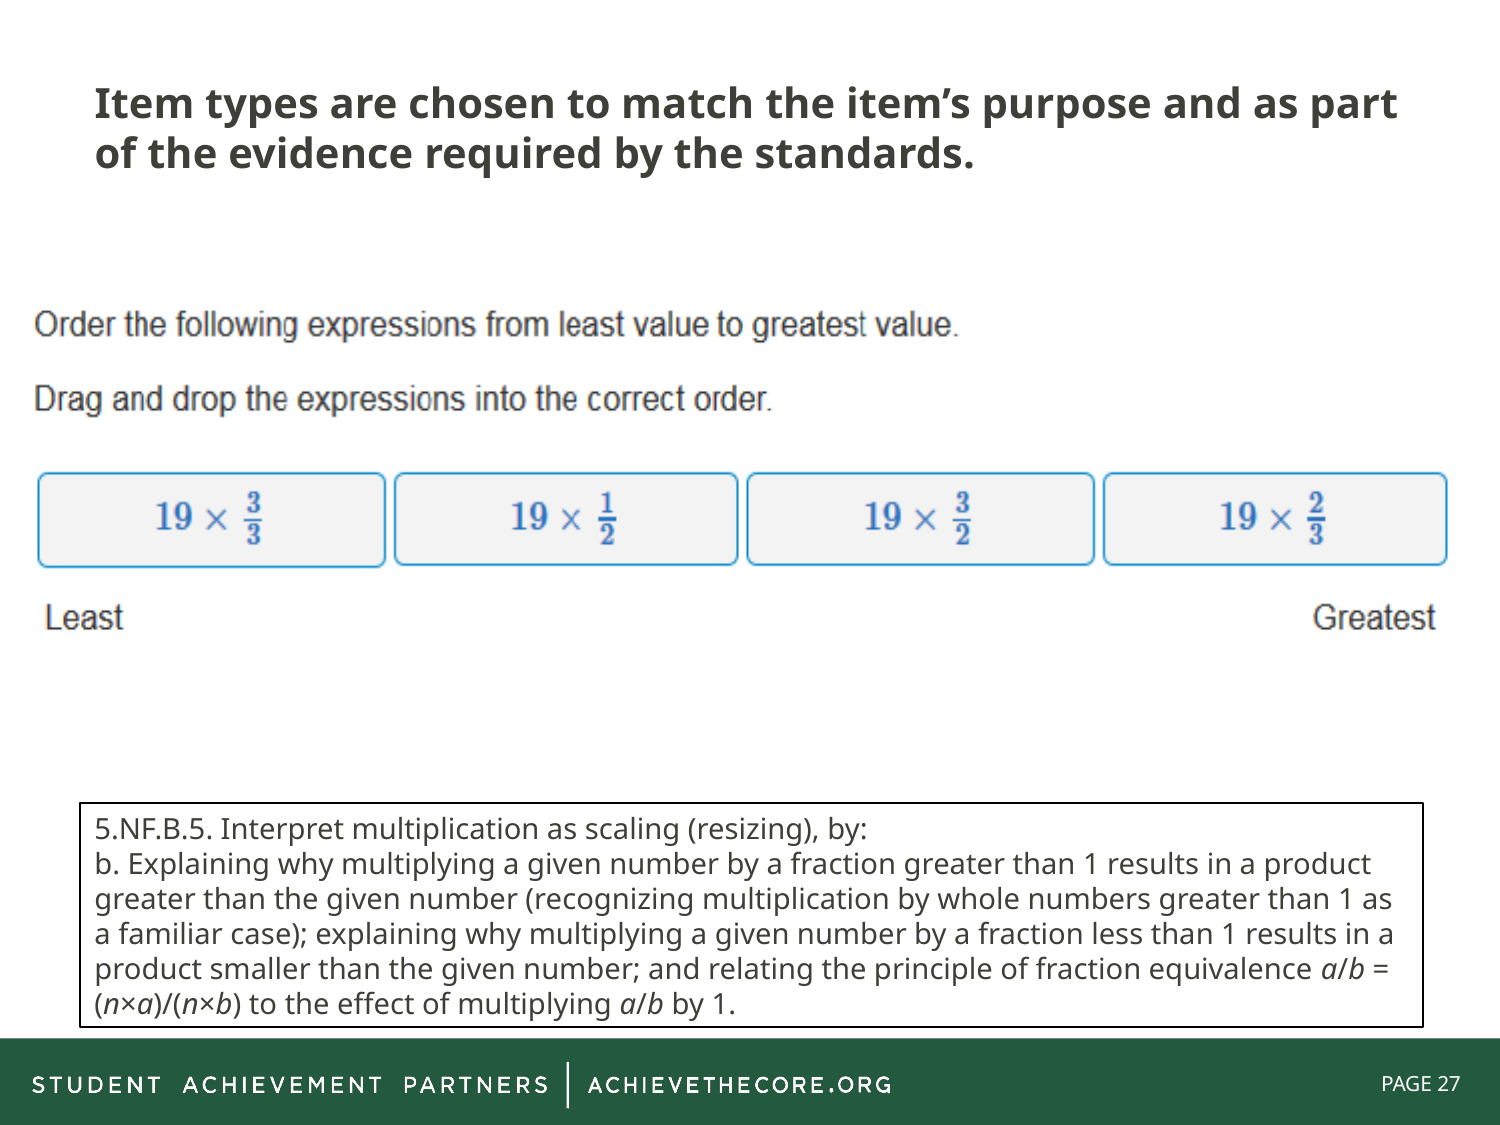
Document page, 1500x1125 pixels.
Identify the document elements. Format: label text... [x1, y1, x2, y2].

title Item types are chosen to match the item’s purpose and as part of the evidence required by the standards. [79, 66, 1424, 187]
picture [12, 1055, 911, 1112]
text_box 5.NF.B.5. Interpret multiplication as scaling (resizing), by: b. Explaining why multiplying a given number by a fraction greater than 1 results in a product greater than the given number (recognizing multiplication by whole numbers greater than 1 as a familiar case); explaining why multiplying a given number by a fraction less than 1 results in a product smaller than the given number; and relating the principle of fraction equivalence a/b = (n×a)/(n×b) to the effect of multiplying a/b by 1. [79, 802, 1424, 1028]
picture [24, 289, 1476, 696]
